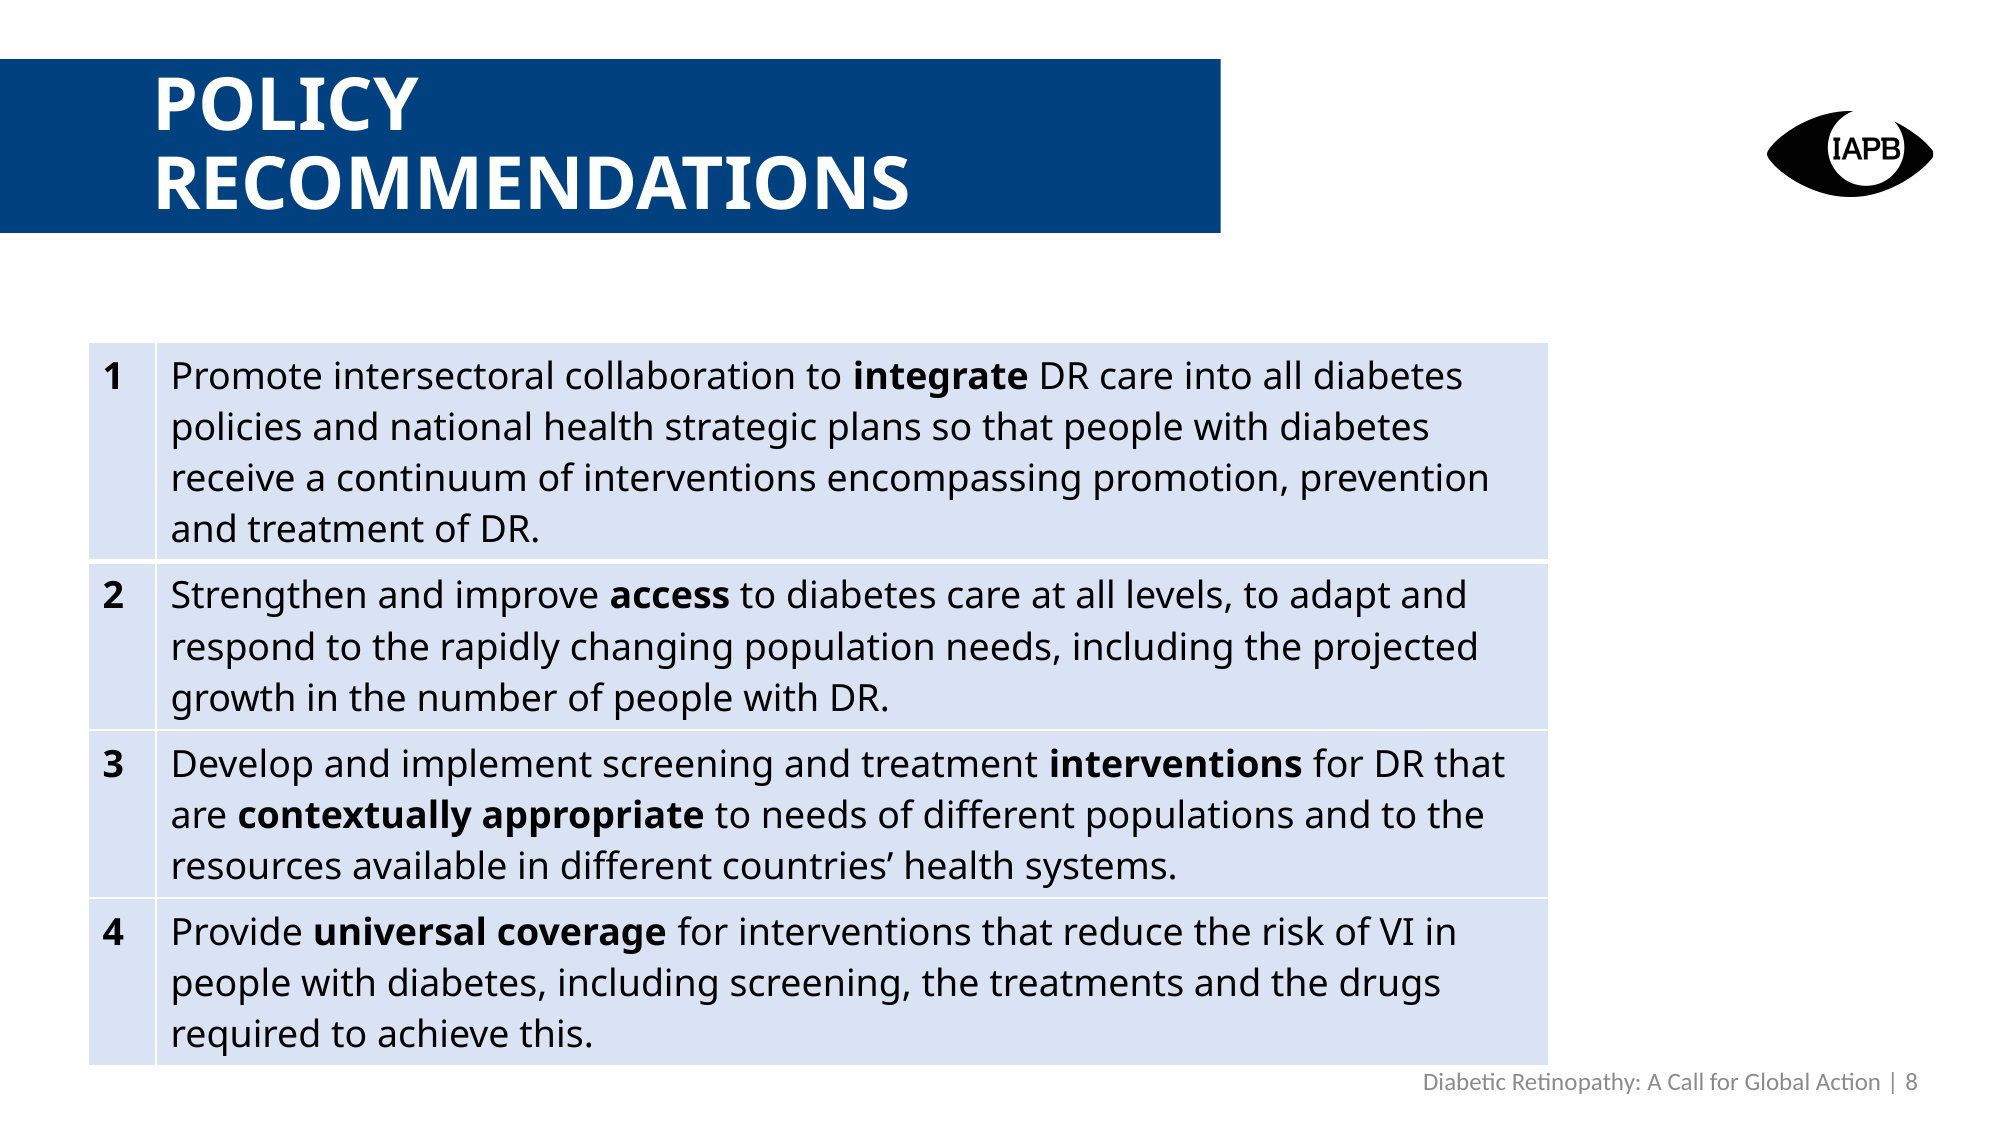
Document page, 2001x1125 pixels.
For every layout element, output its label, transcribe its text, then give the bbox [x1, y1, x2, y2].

picture [1767, 111, 1934, 197]
table_header 1 [89, 343, 155, 559]
table_cell Develop and implement screening and treatment interventions for DR that are contextually appropriate to needs of different populations and to the resources available in different countries’ health systems. [157, 731, 1548, 897]
table_cell 3 [89, 731, 155, 897]
table_header Promote intersectoral collaboration to integrate DR care into all diabetes policies and national health strategic plans so that people with diabetes receive a continuum of interventions encompassing promotion, prevention and treatment of DR. [157, 343, 1548, 559]
table_cell 2 [89, 564, 155, 729]
table_cell Provide universal coverage for interventions that reduce the risk of VI in people with diabetes, including screening, the treatments and the drugs required to achieve this. [157, 899, 1548, 1065]
table_cell 4 [89, 899, 155, 1065]
title POLICY RECOMMENDATIONS [137, 59, 1150, 234]
table_cell Strengthen and improve access to diabetes care at all levels, to adapt and respond to the rapidly changing population needs, including the projected growth in the number of people with DR. [157, 564, 1548, 729]
slide_number Diabetic Retinopathy: A Call for Global Action | 8 [1398, 1050, 1934, 1111]
